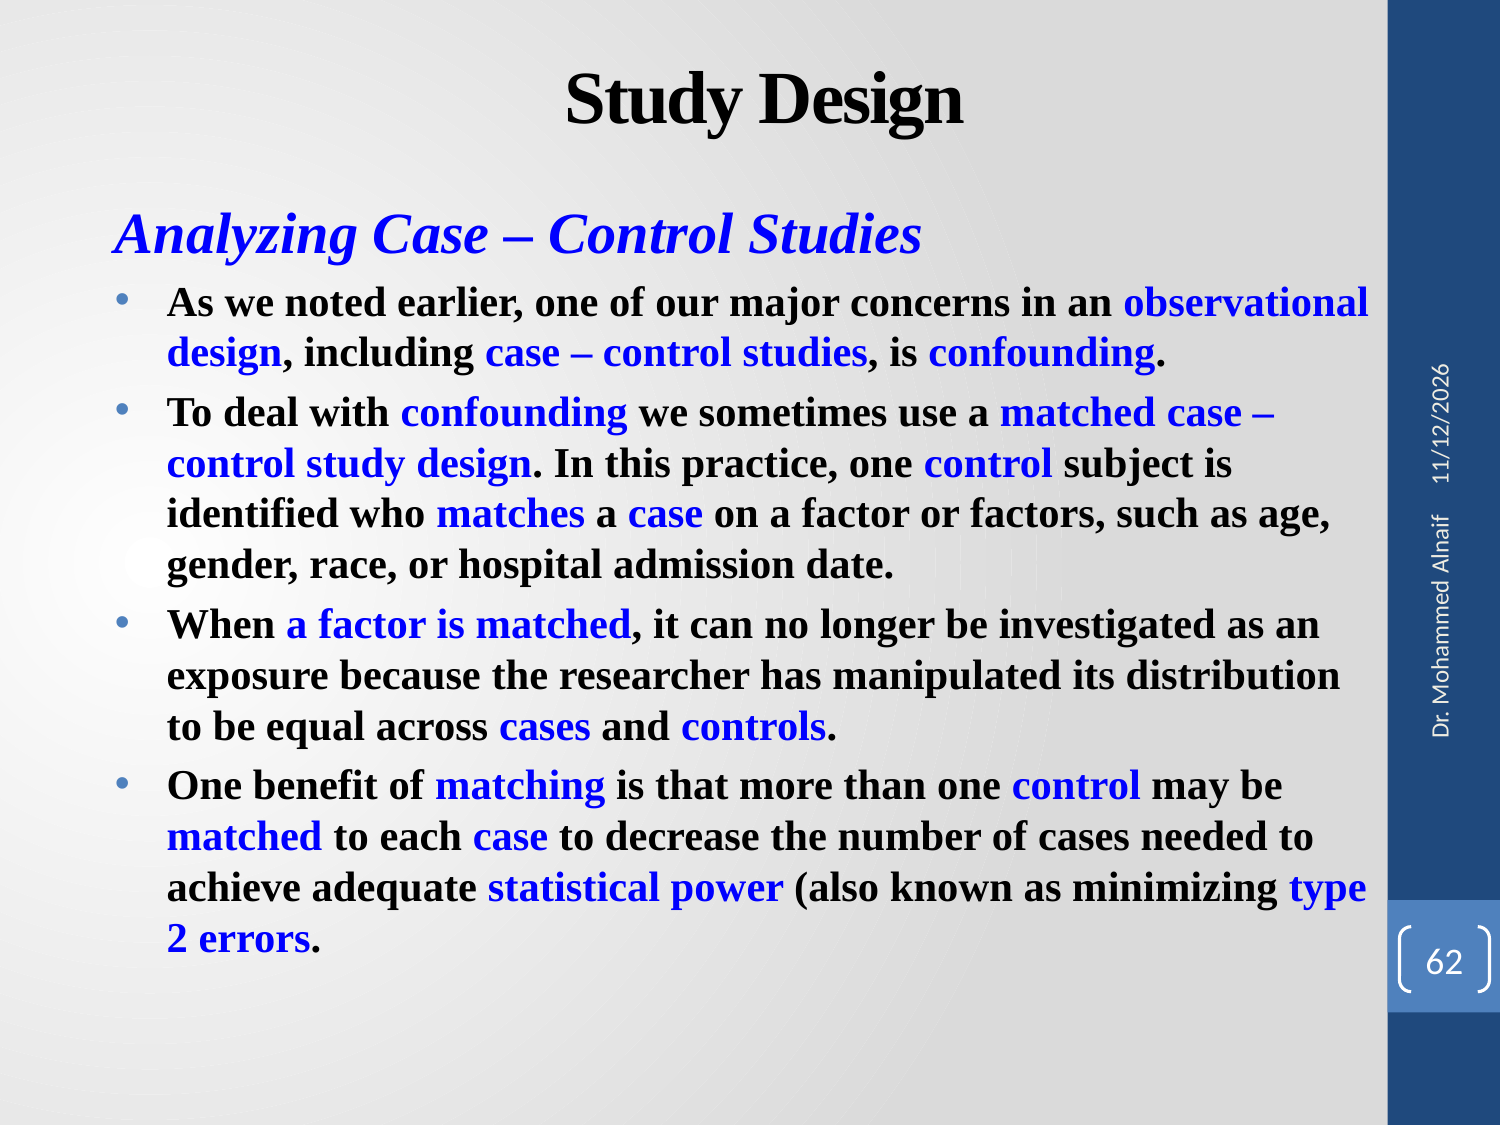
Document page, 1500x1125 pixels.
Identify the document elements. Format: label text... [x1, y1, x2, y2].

title Study Design [112, 37, 1388, 147]
slide_number 62 [1397, 925, 1492, 994]
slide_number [1408, 100, 1469, 500]
footer Dr. Mohammed Alnaif [1408, 500, 1469, 889]
subtitle Analyzing Case – Control Studies As we noted earlier, one of our major concerns in an observational design, including case – control studies, is confounding. To deal with confounding we sometimes use a matched case – control study design. In this practice, one control subject is identified who matches a case on a factor or factors, such as age, gender, race, or hospital admission date. When a factor is matched, it can no longer be investigated as an exposure because the researcher has manipulated its distribution to be equal across cases and controls. One benefit of matching is that more than one control may be matched to each case to decrease the number of cases needed to achieve adequate statistical power (also known as minimizing type 2 errors. [99, 187, 1388, 1025]
